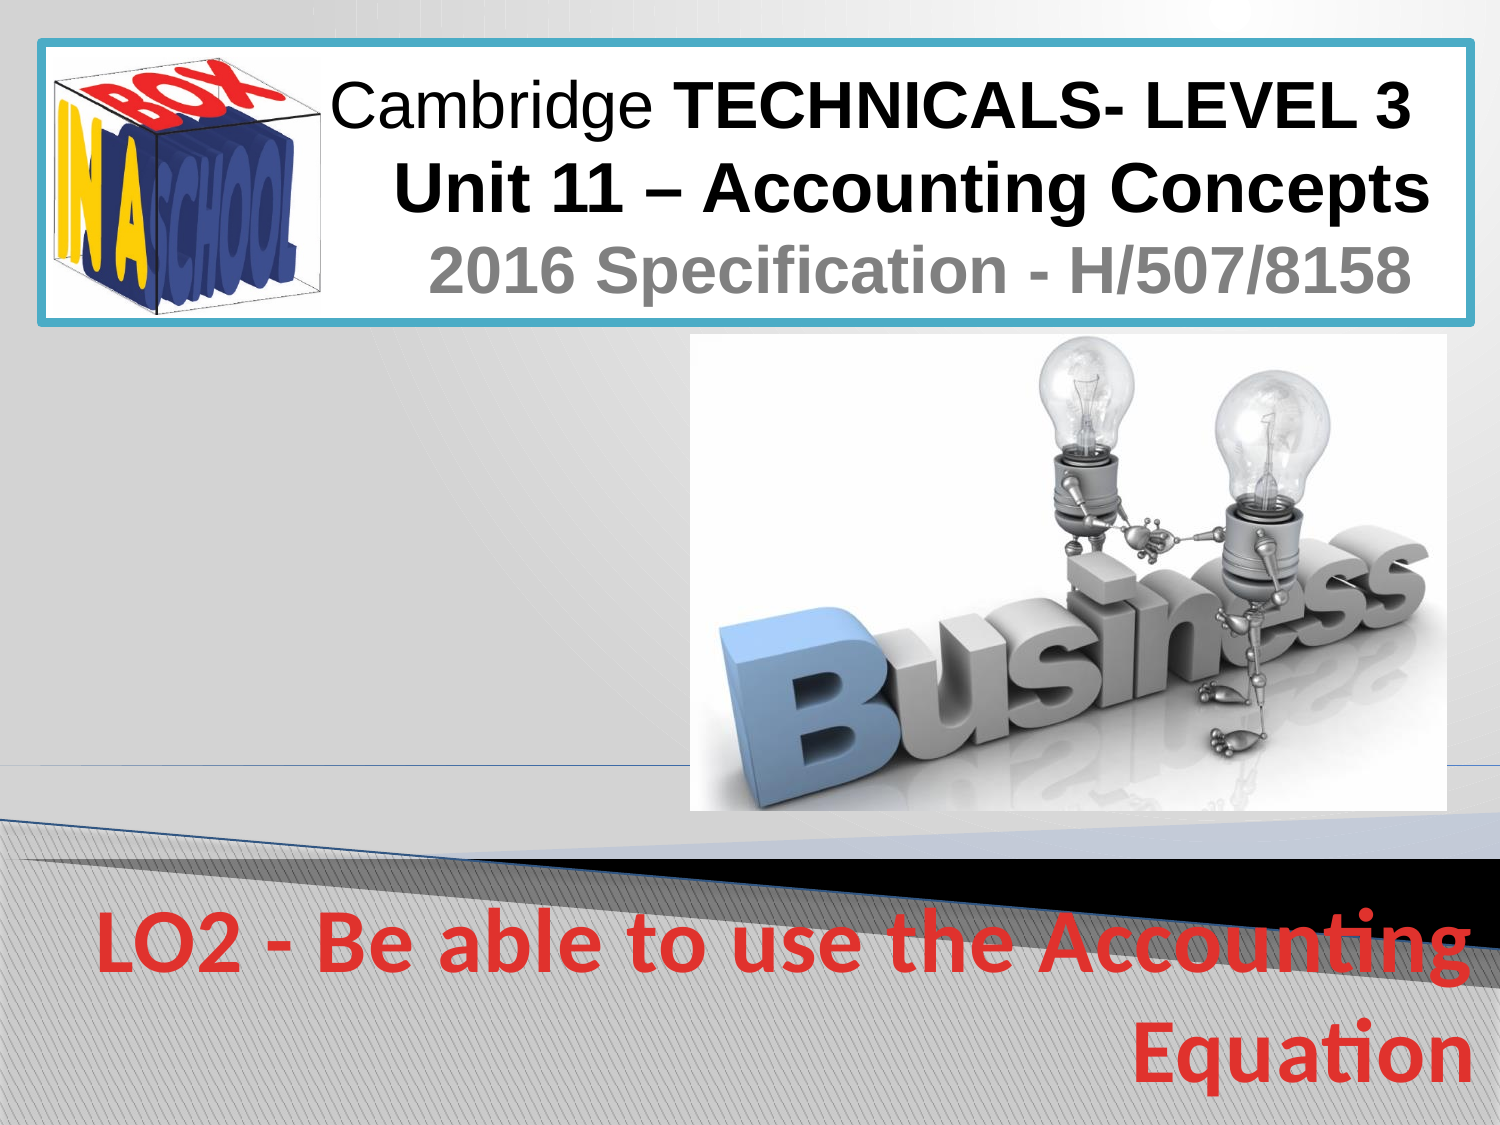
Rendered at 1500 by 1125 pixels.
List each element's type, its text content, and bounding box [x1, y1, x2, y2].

text_box Cambridge TECHNICALS- LEVEL 3 Unit 11 – Accounting Concepts 2016 Specification - H/507/8158 [53, 54, 1447, 315]
picture [690, 334, 1448, 811]
picture [52, 57, 321, 315]
subtitle LO2 - Be able to use the Accounting Equation [53, 873, 1495, 1000]
text_box [37, 38, 1475, 327]
picture [5, 859, 591, 873]
picture [1495, 951, 1500, 989]
